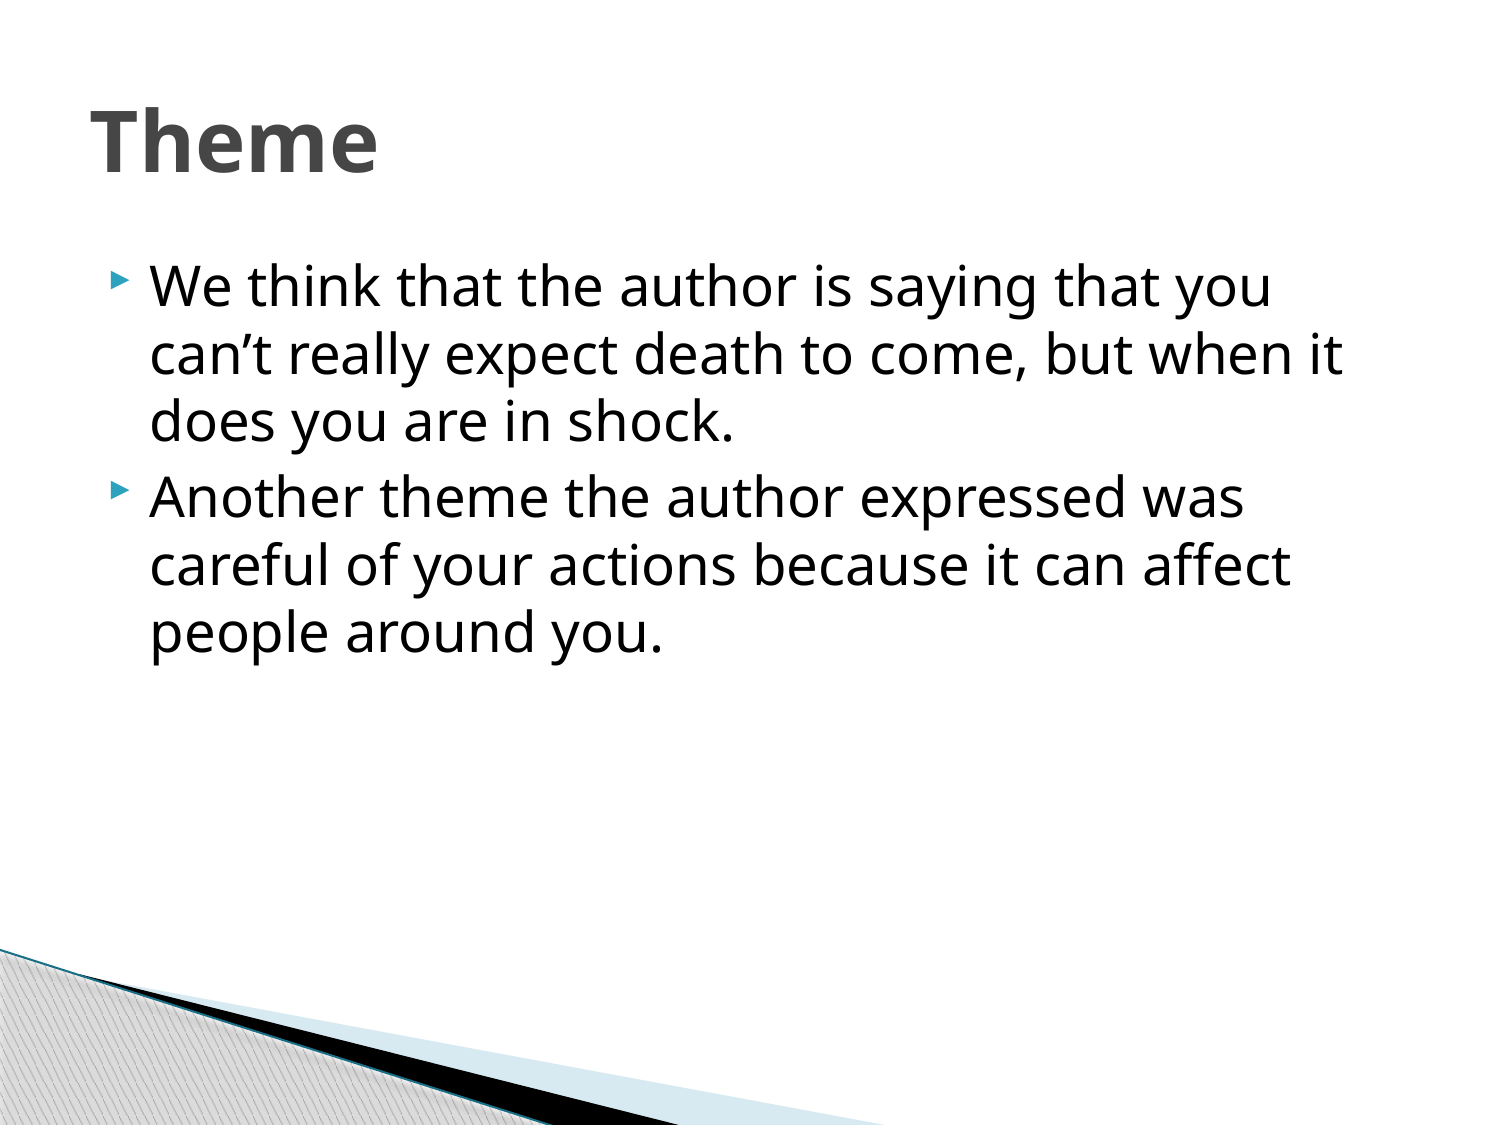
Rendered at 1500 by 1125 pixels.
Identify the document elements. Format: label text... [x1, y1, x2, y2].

title Theme [75, 45, 1425, 233]
list We think that the author is saying that you can’t really expect death to come, but when it does you are in shock. Another theme the author expressed was careful of your actions because it can affect people around you. [75, 243, 1425, 986]
